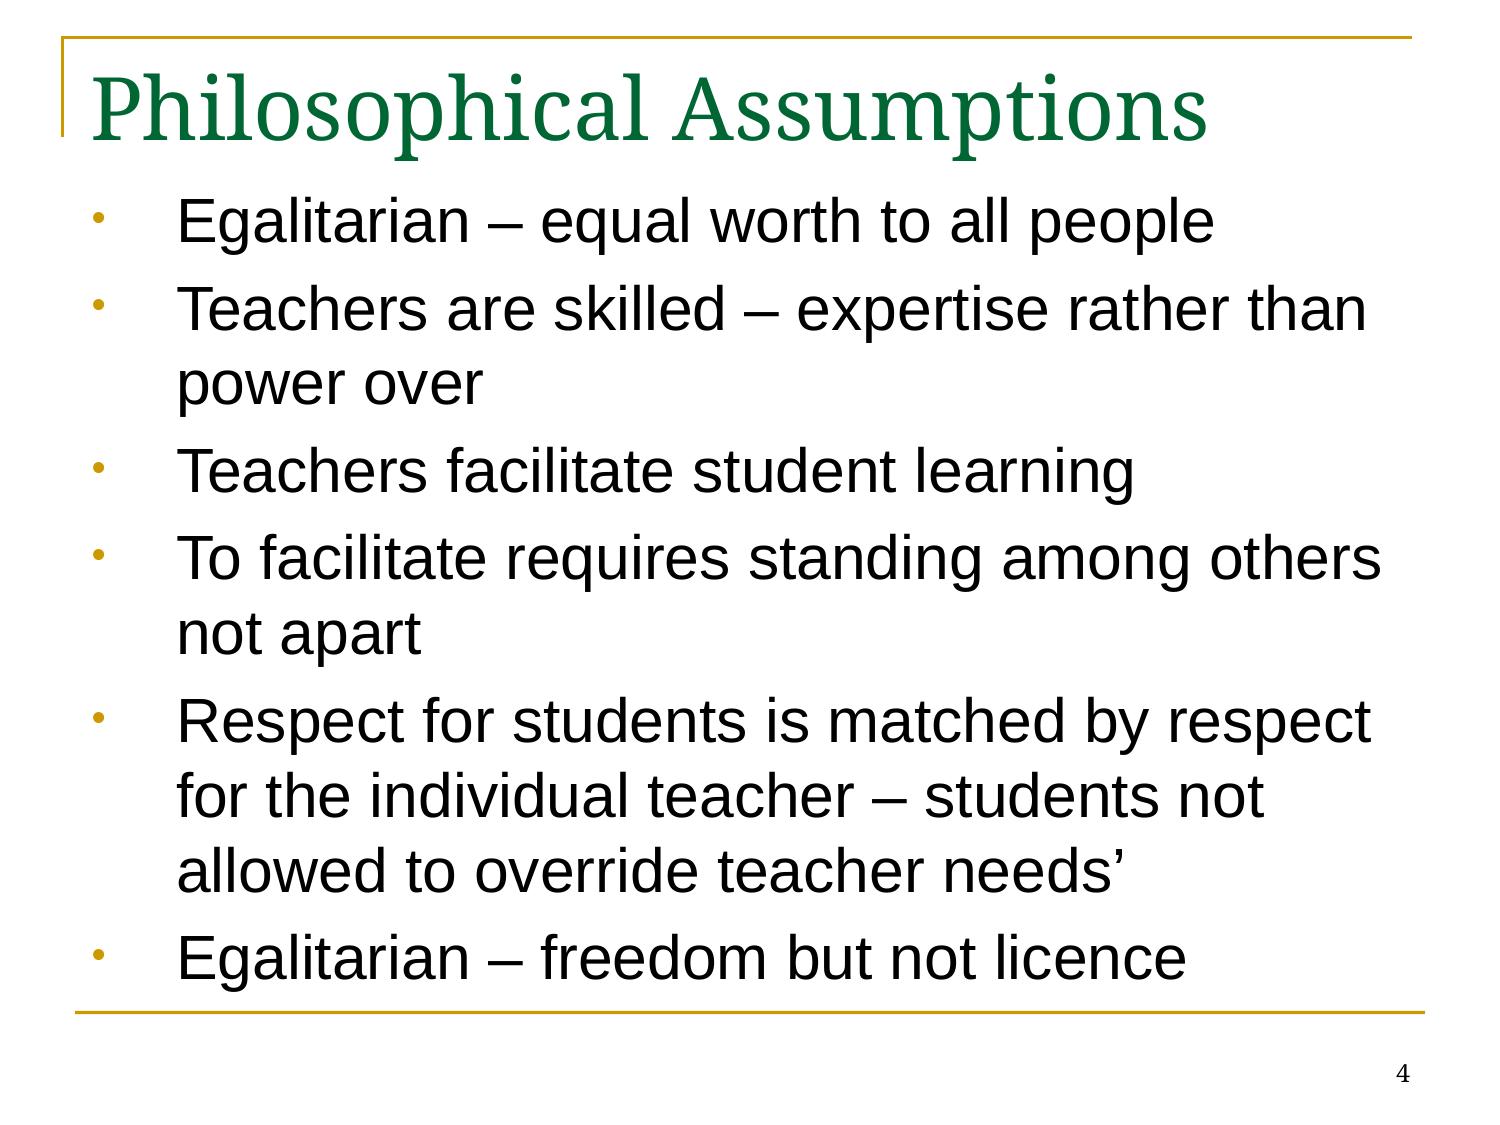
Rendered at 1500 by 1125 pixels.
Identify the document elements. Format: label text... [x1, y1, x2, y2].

title Philosophical Assumptions [74, 45, 1426, 173]
list Egalitarian – equal worth to all people Teachers are skilled – expertise rather than power over Teachers facilitate student learning To facilitate requires standing among others not apart Respect for students is matched by respect for the individual teacher – students not allowed to override teacher needs’ Egalitarian – freedom but not licence [76, 172, 1427, 917]
slide_number 4 [1074, 1023, 1426, 1100]
